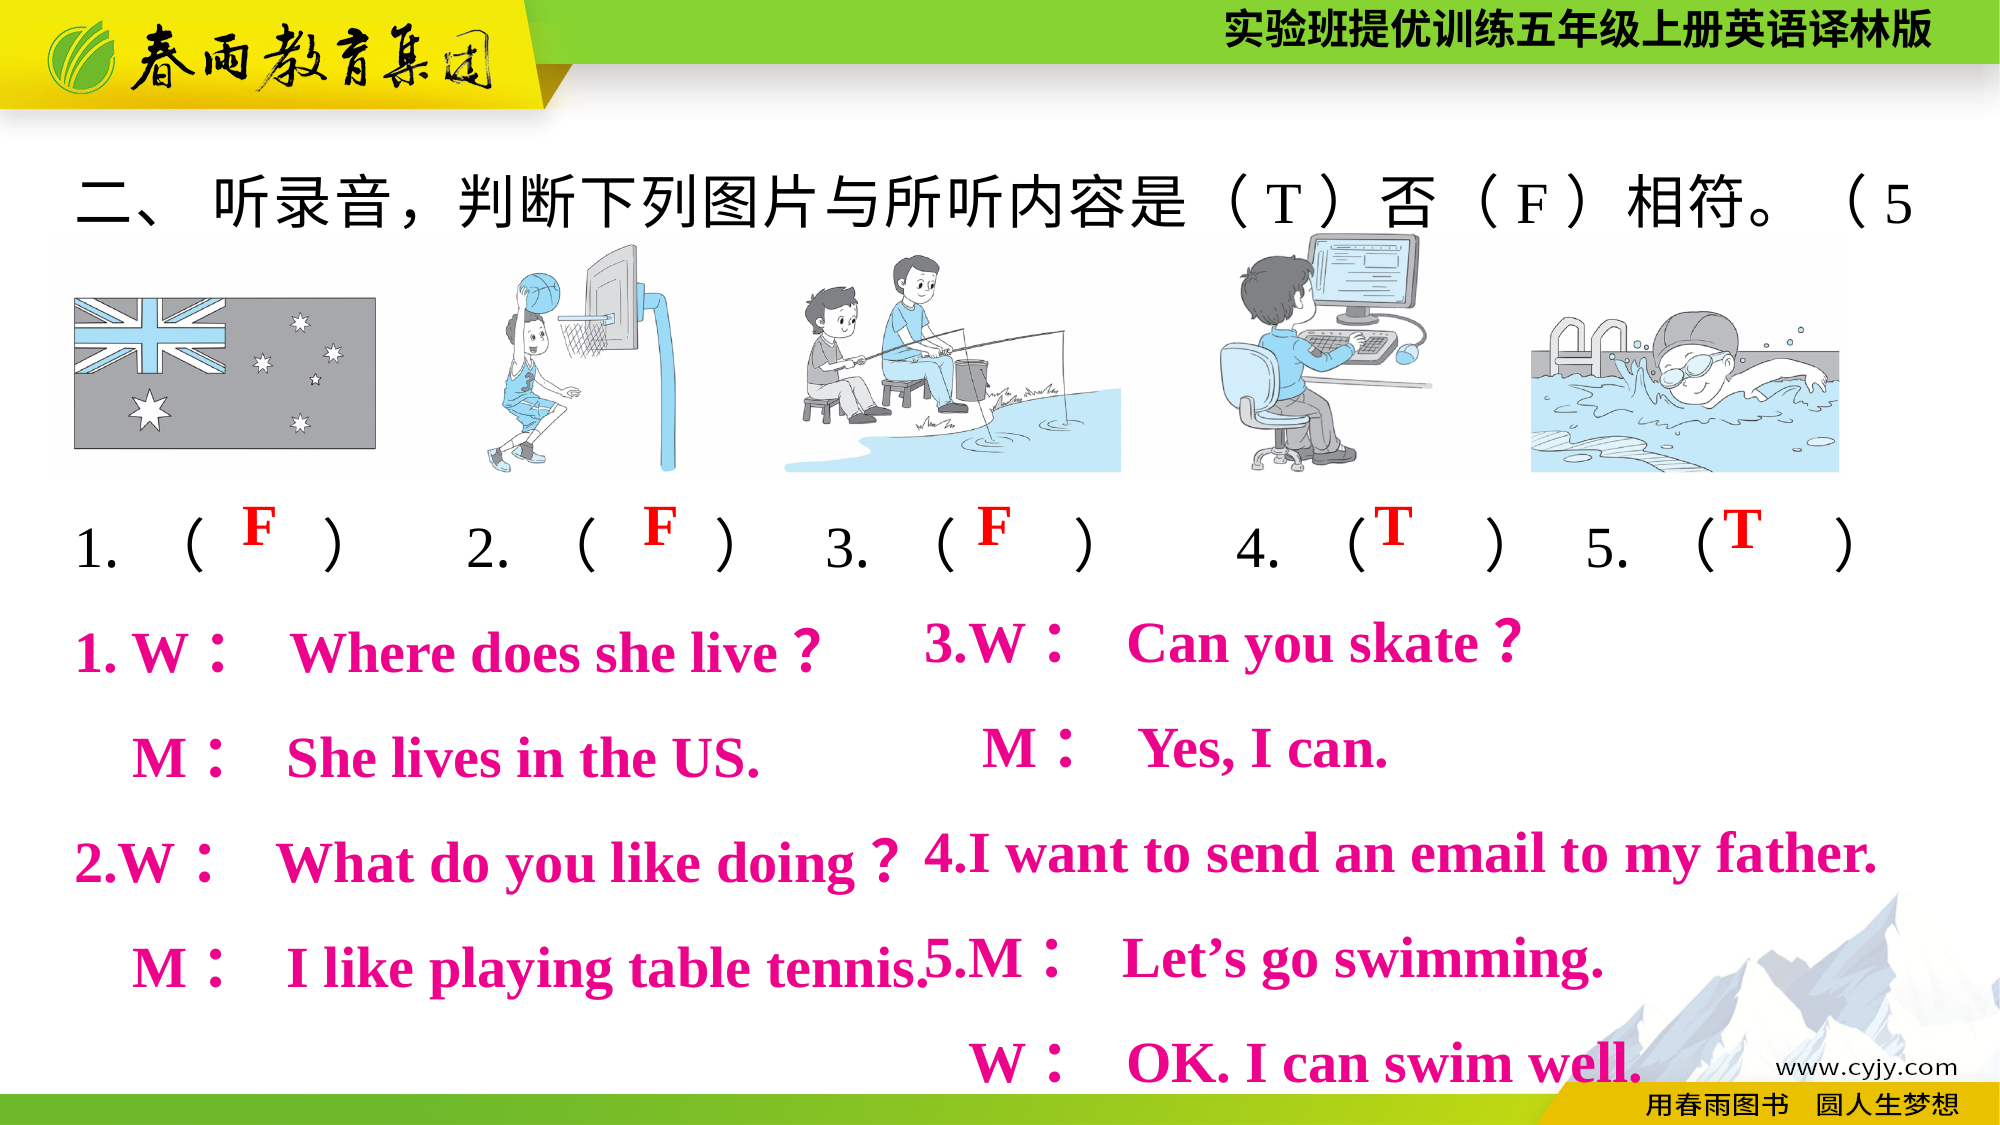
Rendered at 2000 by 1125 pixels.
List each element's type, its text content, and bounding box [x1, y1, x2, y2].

text_box 1. W： Where does she live？ M： She lives in the US. 2.W： What do you like doing？ M： I like playing table tennis. [59, 572, 909, 1007]
text_box 1. （ ） 2. （ ） 3. （ ） 4. （ ） 5. （ ） [1778, 466, 1944, 587]
text_box F [227, 492, 293, 565]
text_box 1. （ ） 2. （ ） 3. （ ） 4. （ ） 5. （ ） [1028, 492, 1359, 561]
text_box F [628, 492, 695, 565]
text_box 1. （ ） 2. （ ） 3. （ ） 4. （ ） 5. （ ） [1428, 492, 1708, 561]
text_box 1. （ ） 2. （ ） 3. （ ） 4. （ ） 5. （ ） [59, 492, 962, 572]
text_box T [1708, 492, 1778, 568]
text_box 3.W： Can you skate？ M： Yes, I can. 4.I want to send an email to my father. 5.M： Let’s go swimming. W： OK. I can swim well. [909, 561, 1910, 1102]
text_box T [1359, 492, 1428, 565]
text_box F [962, 492, 1028, 565]
list 二、 听录音，判断下列图片与所听内容是（T）否（F）相符。（5分） [59, 122, 1944, 231]
picture [0, 0, 2000, 1125]
